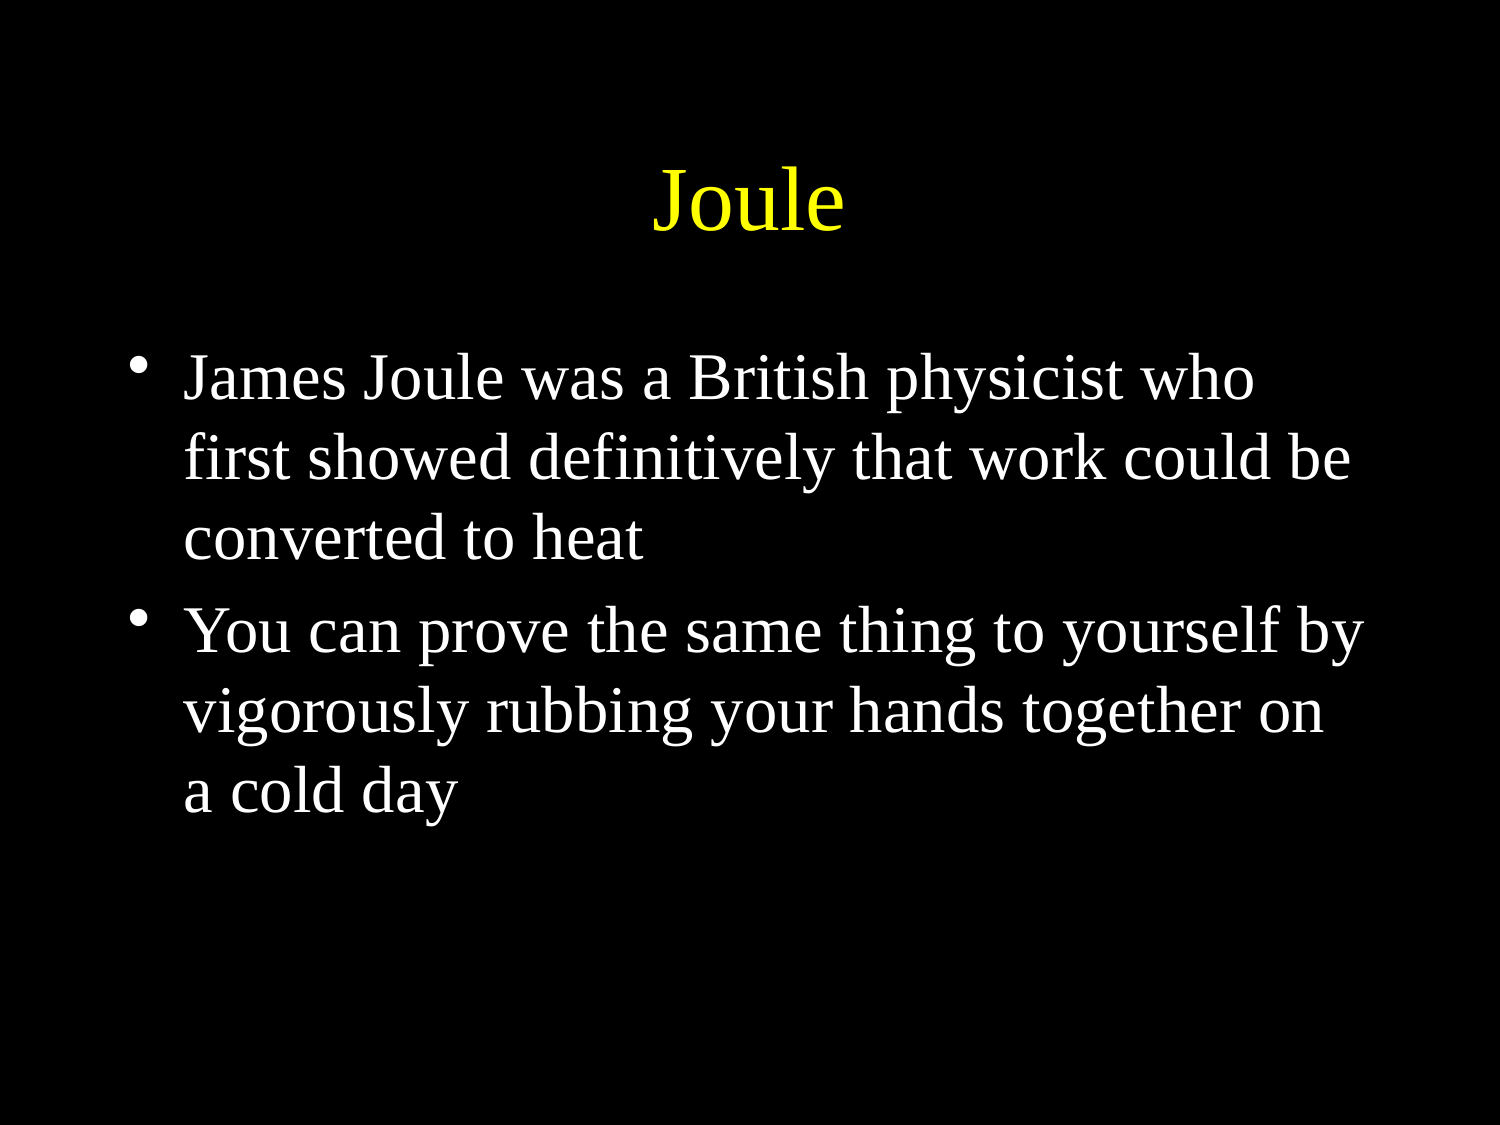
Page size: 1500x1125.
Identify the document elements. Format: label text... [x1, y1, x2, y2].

list James Joule was a British physicist who first showed definitively that work could be converted to heat You can prove the same thing to yourself by vigorously rubbing your hands together on a cold day [112, 324, 1388, 1000]
title Joule [112, 99, 1388, 288]
